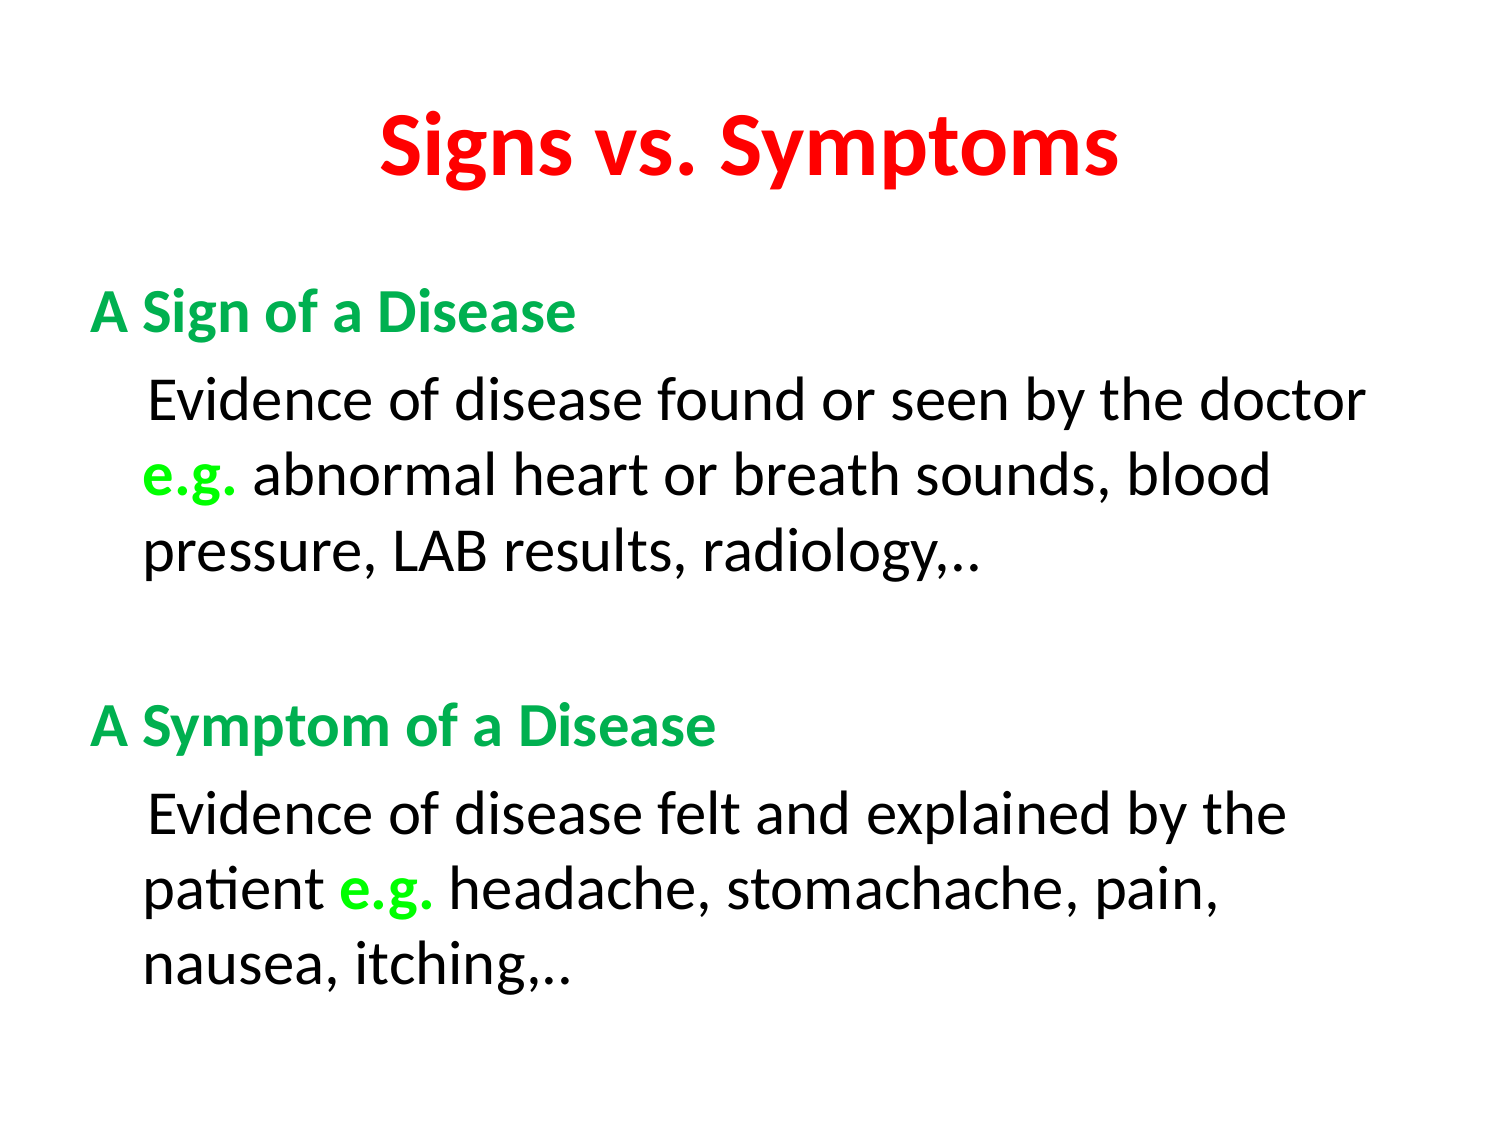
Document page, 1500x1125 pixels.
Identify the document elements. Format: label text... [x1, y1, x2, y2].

title Signs vs. Symptoms [75, 45, 1425, 233]
list A Sign of a Disease Evidence of disease found or seen by the doctor e.g. abnormal heart or breath sounds, blood pressure, LAB results, radiology,.. A Symptom of a Disease Evidence of disease felt and explained by the patient e.g. headache, stomachache, pain, nausea, itching,.. [75, 262, 1425, 1005]
